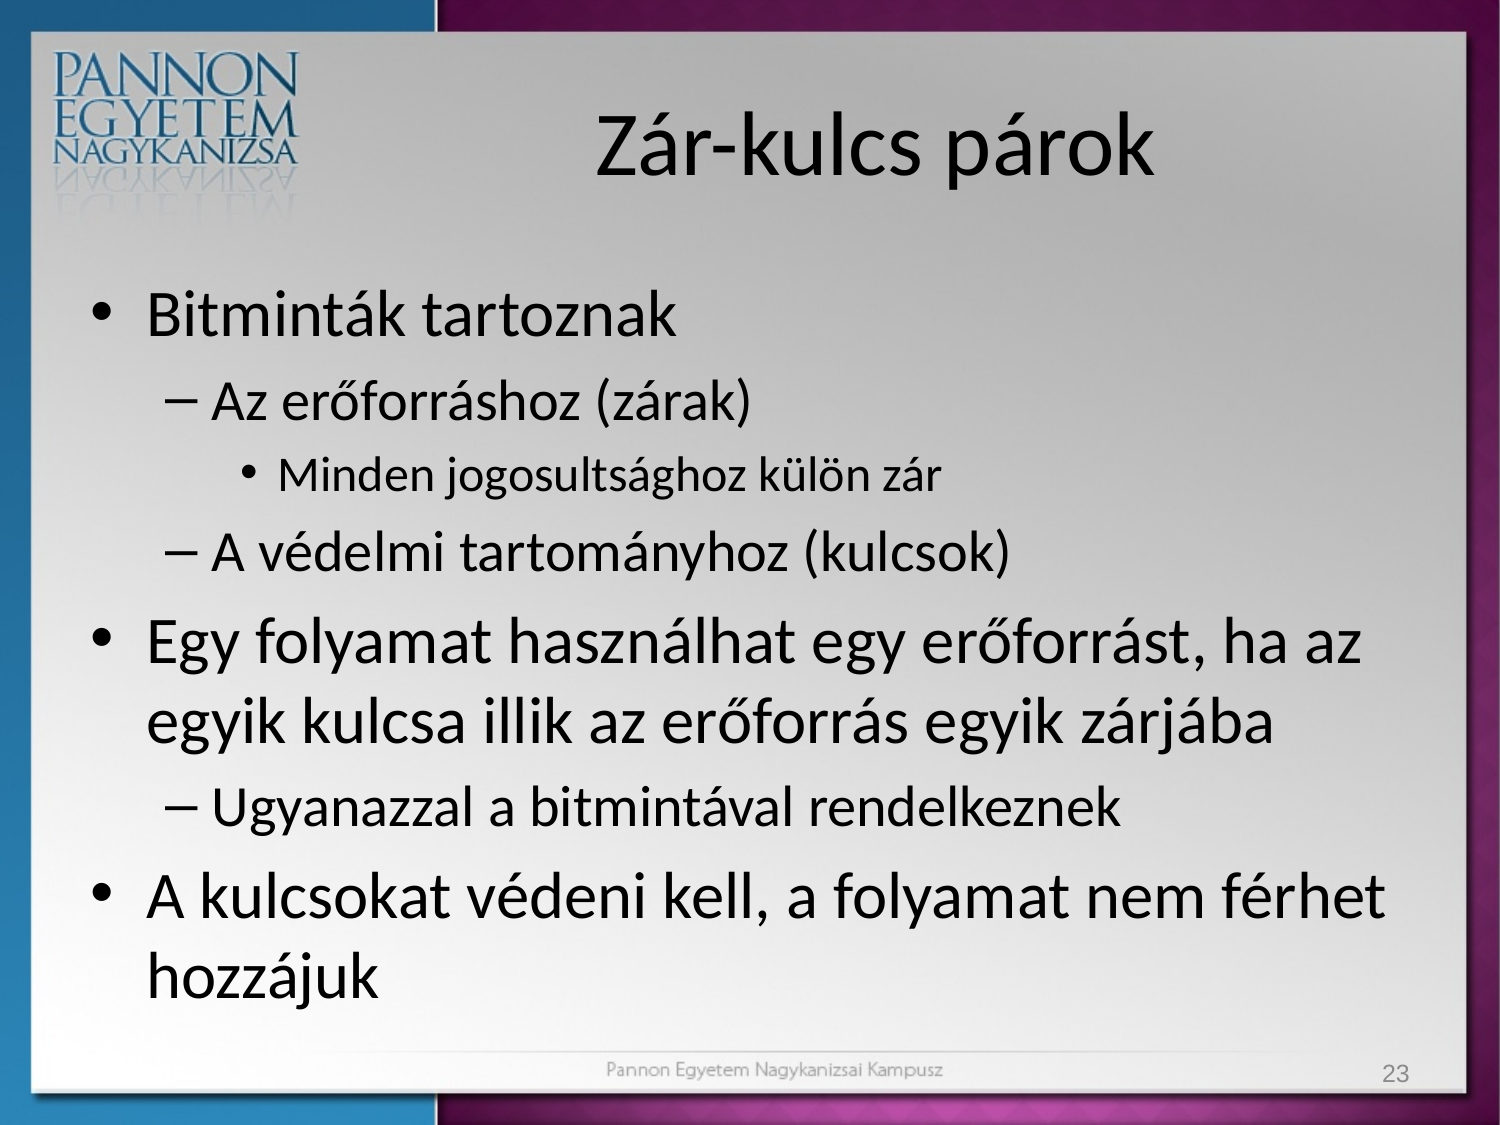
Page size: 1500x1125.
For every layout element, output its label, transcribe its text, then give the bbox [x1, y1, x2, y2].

list Bitminták tartoznak Az erőforráshoz (zárak) Minden jogosultsághoz külön zár A védelmi tartományhoz (kulcsok) Egy folyamat használhat egy erőforrást, ha az egyik kulcsa illik az erőforrás egyik zárjába Ugyanazzal a bitmintával rendelkeznek A kulcsokat védeni kell, a folyamat nem férhet hozzájuk [75, 262, 1425, 1038]
title Zár-kulcs párok [328, 45, 1425, 233]
slide_number 23 [1074, 1042, 1425, 1103]
picture [0, 0, 1500, 1125]
